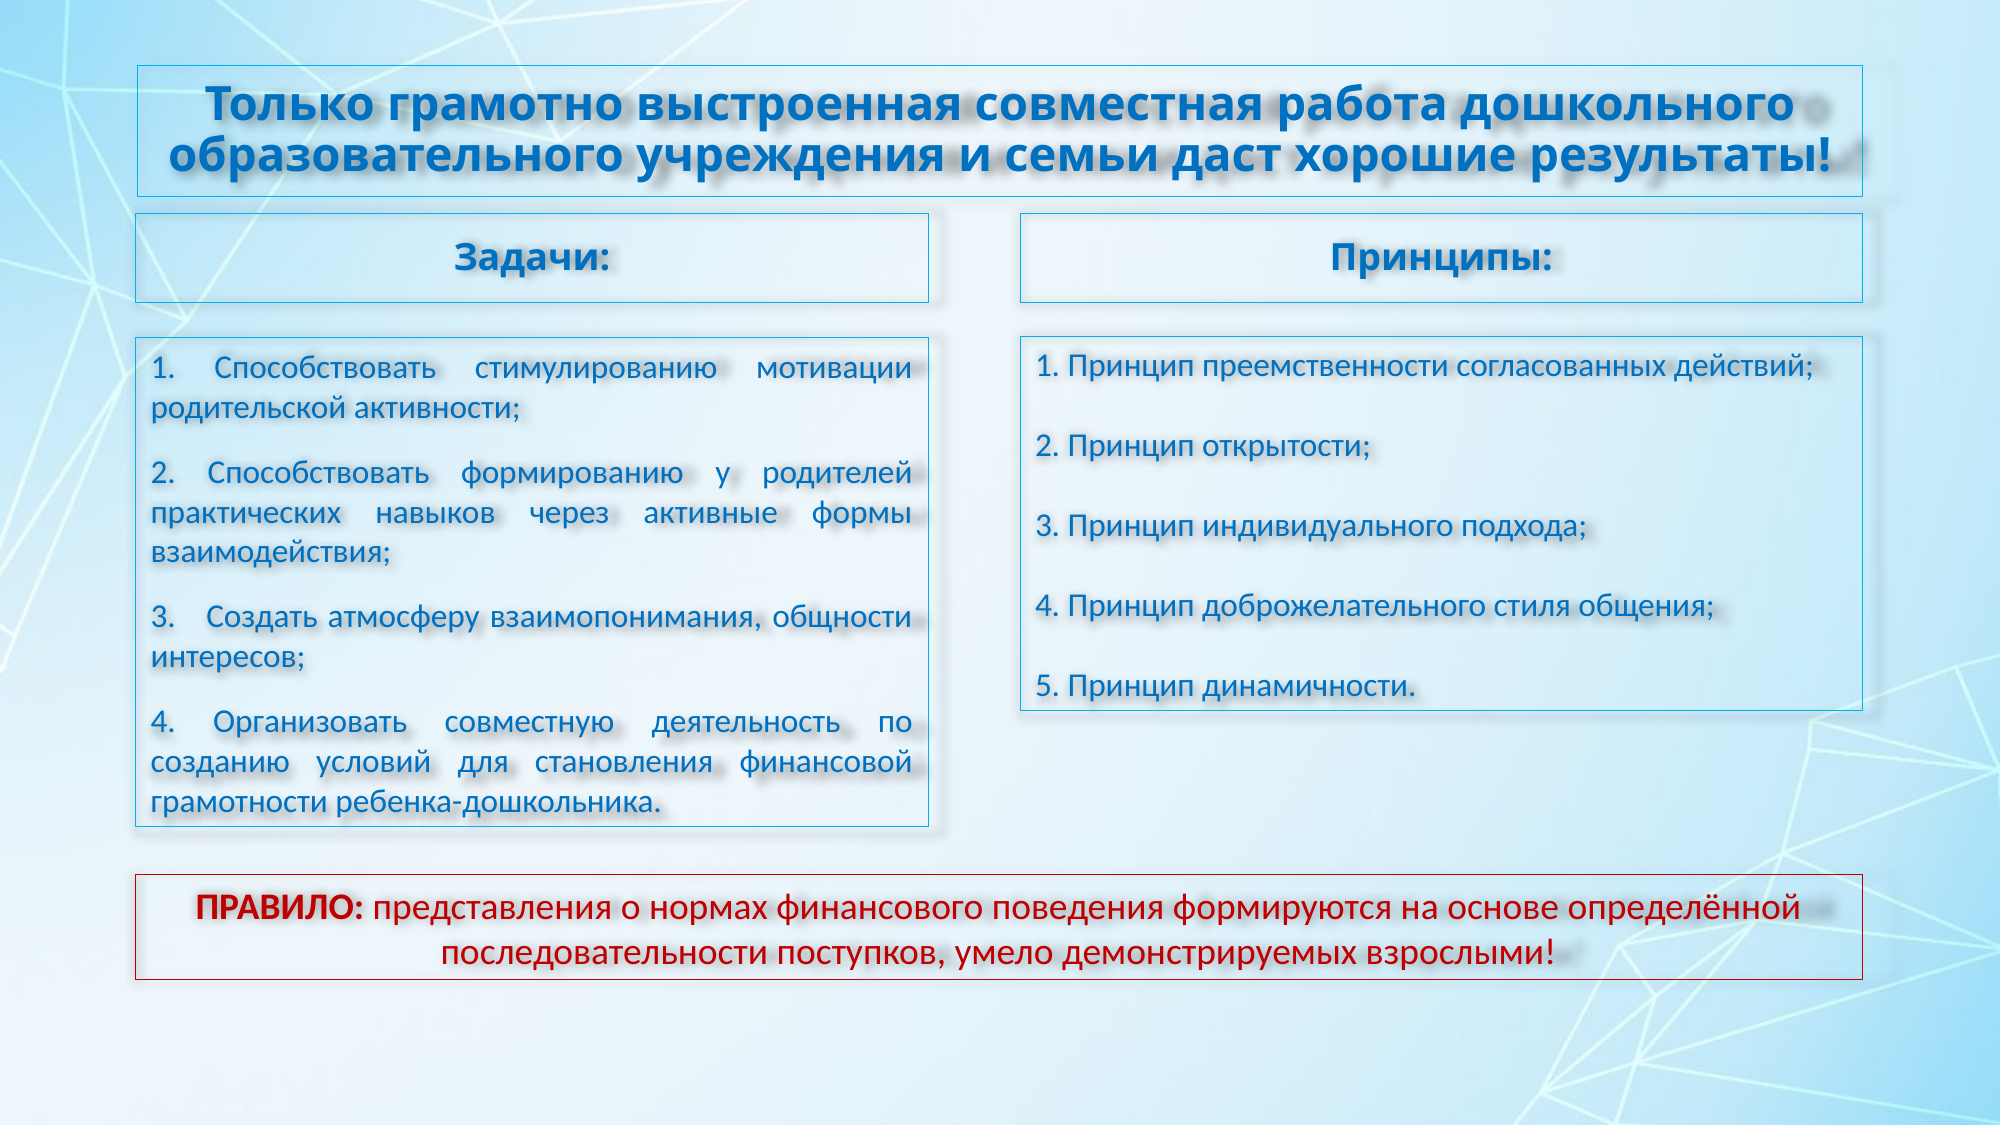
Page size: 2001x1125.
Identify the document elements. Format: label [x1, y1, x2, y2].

list [0, 0, 2000, 1125]
